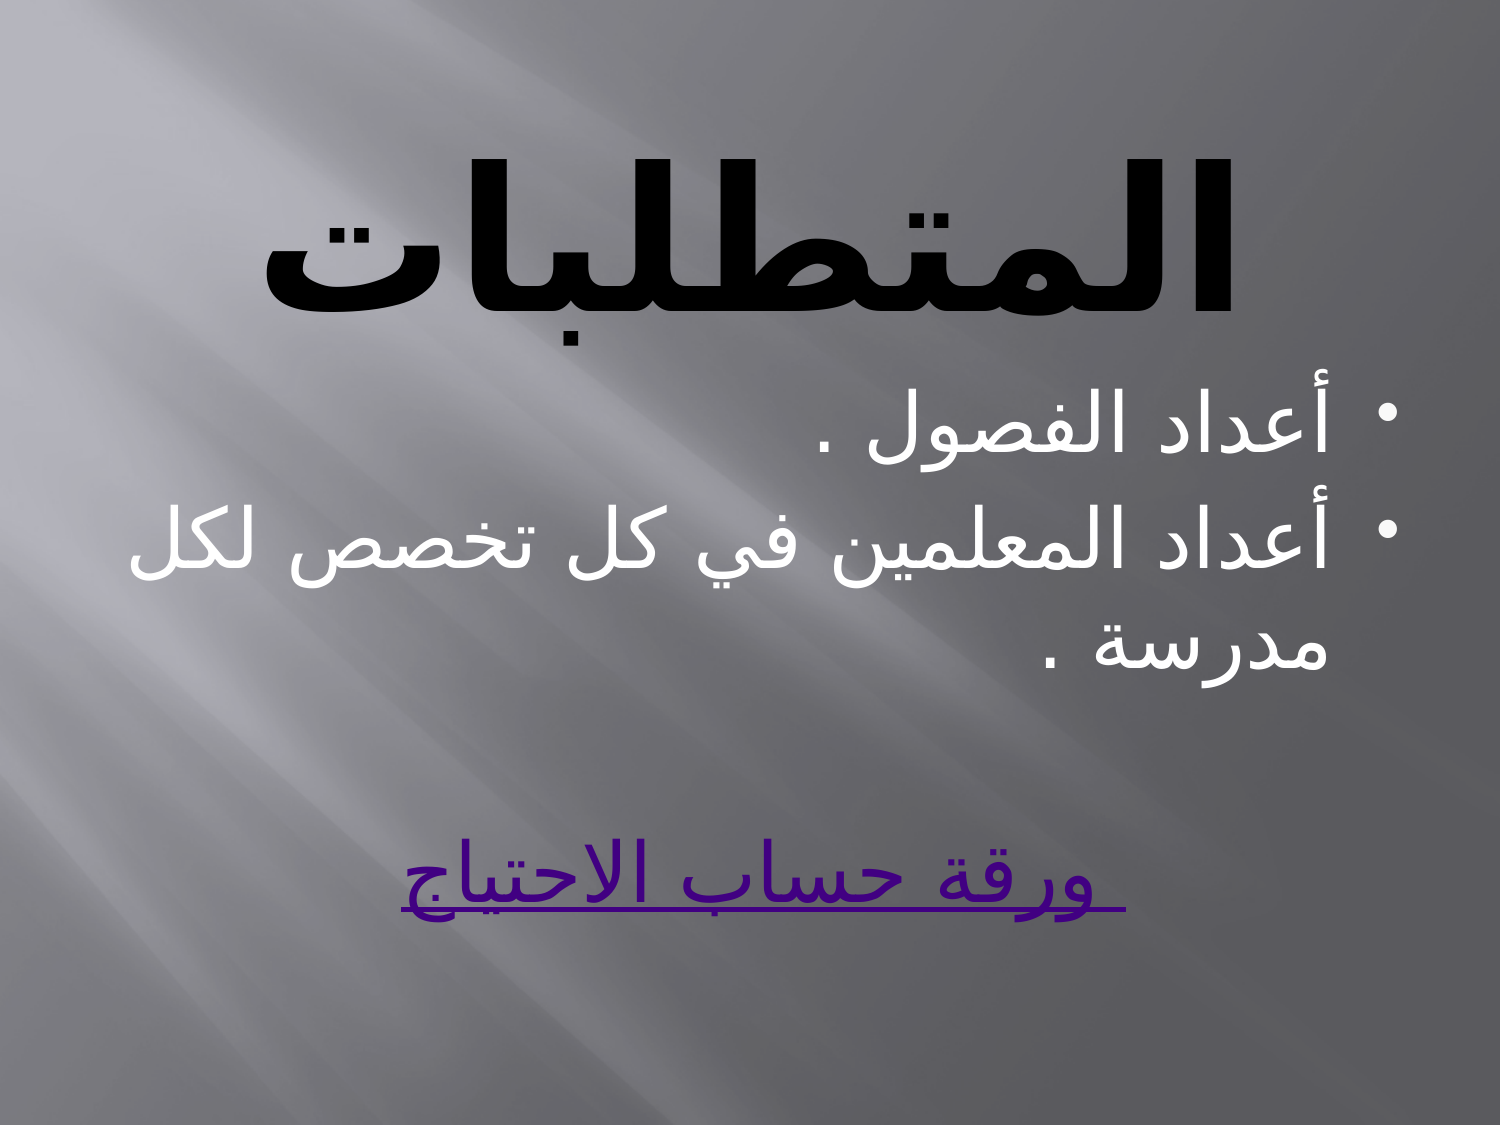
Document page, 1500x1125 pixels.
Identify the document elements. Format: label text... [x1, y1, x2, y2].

list أعداد الفصول . أعداد المعلمين في كل تخصص لكل مدرسة . ورقة حساب الاحتياج [88, 361, 1439, 929]
title المتطلبات [76, 137, 1427, 325]
